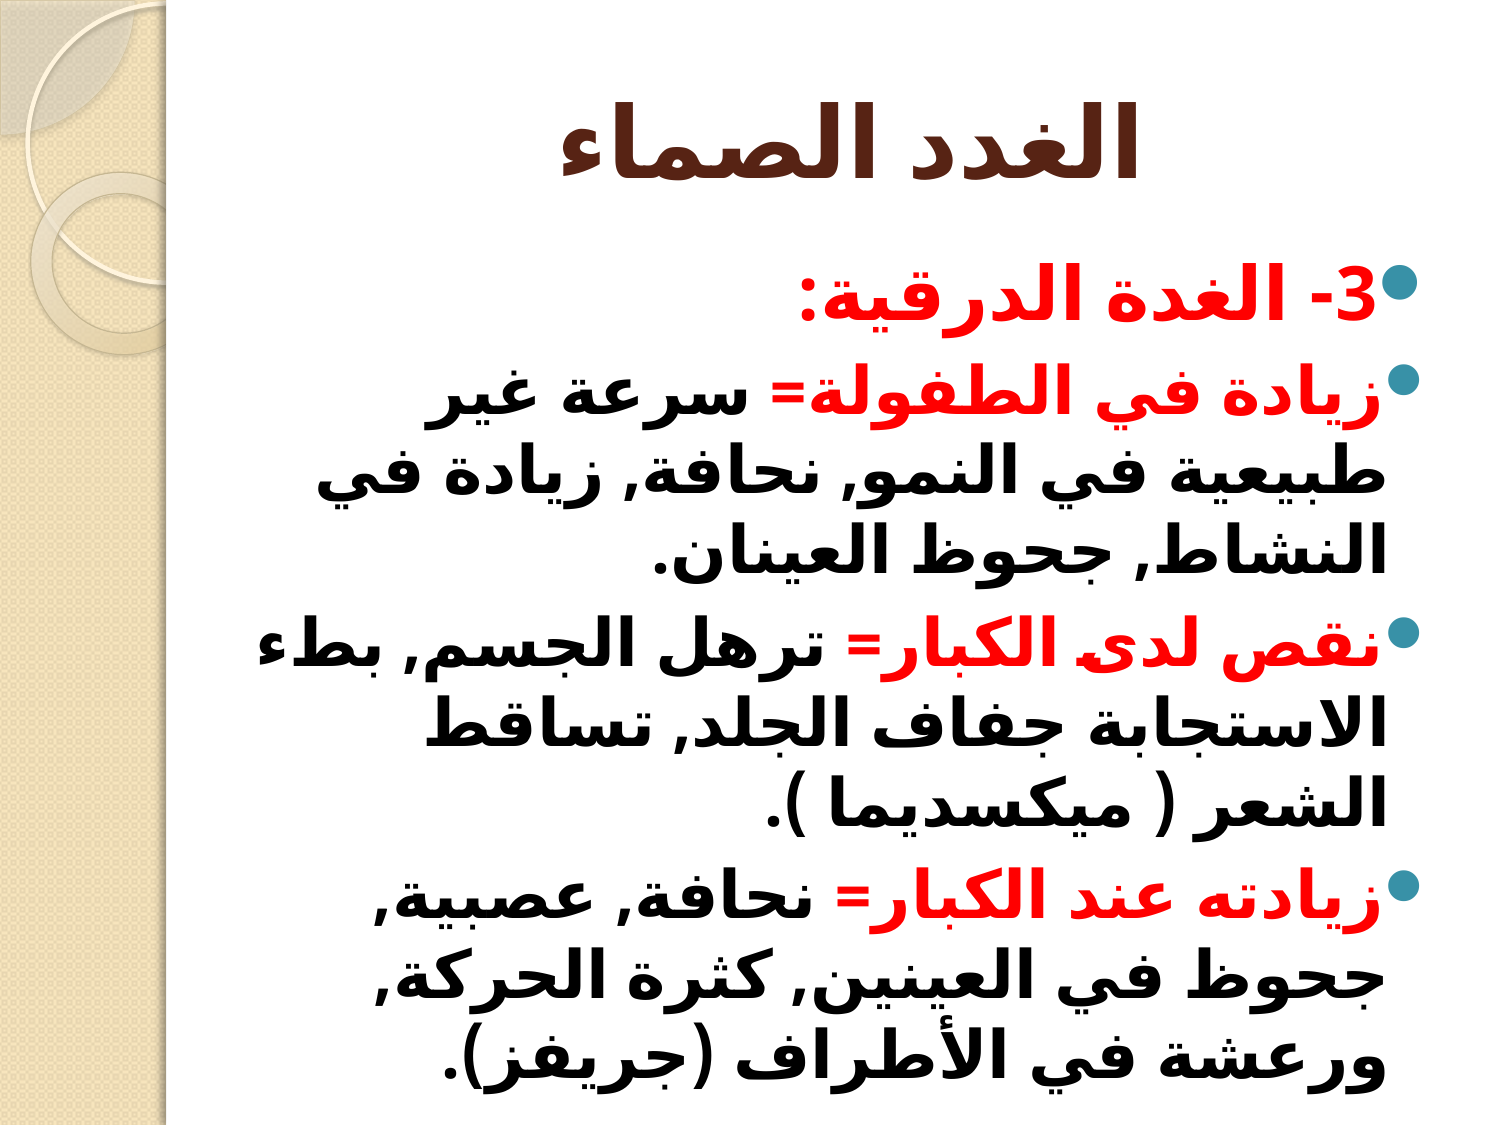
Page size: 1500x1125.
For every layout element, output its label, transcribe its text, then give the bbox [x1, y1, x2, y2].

title الغدد الصماء [235, 45, 1466, 233]
list 3- الغدة الدرقية: زيادة في الطفولة= سرعة غير طبيعية في النمو, نحافة, زيادة في النشاط, جحوظ العينان. نقص لدى الكبار= ترهل الجسم, بطء الاستجابة جفاف الجلد, تساقط الشعر ( ميكسديما ). زيادته عند الكبار= نحافة, عصبية, جحوظ في العينين, كثرة الحركة, ورعشة في الأطراف (جريفز). [235, 237, 1466, 1025]
